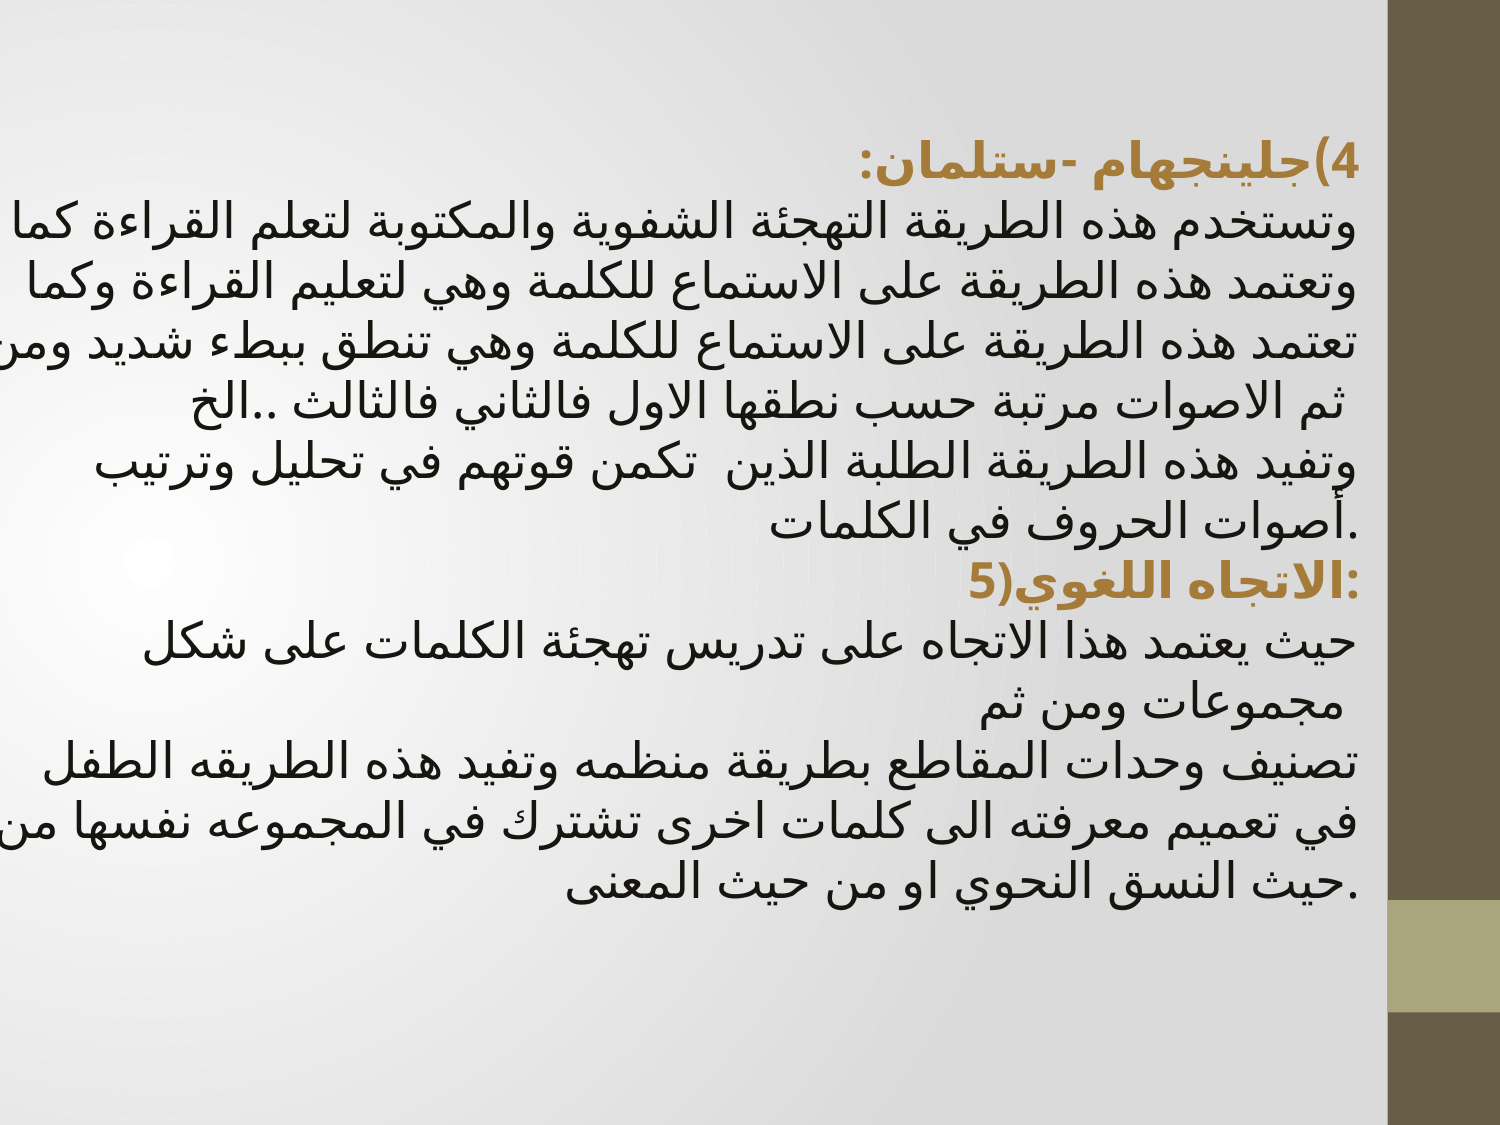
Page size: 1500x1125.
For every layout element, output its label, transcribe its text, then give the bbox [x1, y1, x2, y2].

text_box 4)جلينجهام -ستلمان: وتستخدم هذه الطريقة التهجئة الشفوية والمكتوبة لتعلم القراءة كما وتعتمد هذه الطريقة على الاستماع للكلمة وهي لتعليم القراءة وكما تعتمد هذه الطريقة على الاستماع للكلمة وهي تنطق ببطء شديد ومن ثم الاصوات مرتبة حسب نطقها الاول فالثاني فالثالث ..الخ وتفيد هذه الطريقة الطلبة الذين تكمن قوتهم في تحليل وترتيب أصوات الحروف في الكلمات. 5)الاتجاه اللغوي: حيث يعتمد هذا الاتجاه على تدريس تهجئة الكلمات على شكل مجموعات ومن ثم تصنيف وحدات المقاطع بطريقة منظمه وتفيد هذه الطريقه الطفل في تعميم معرفته الى كلمات اخرى تشترك في المجموعه نفسها من حيث النسق النحوي او من حيث المعنى. [0, 121, 1375, 917]
